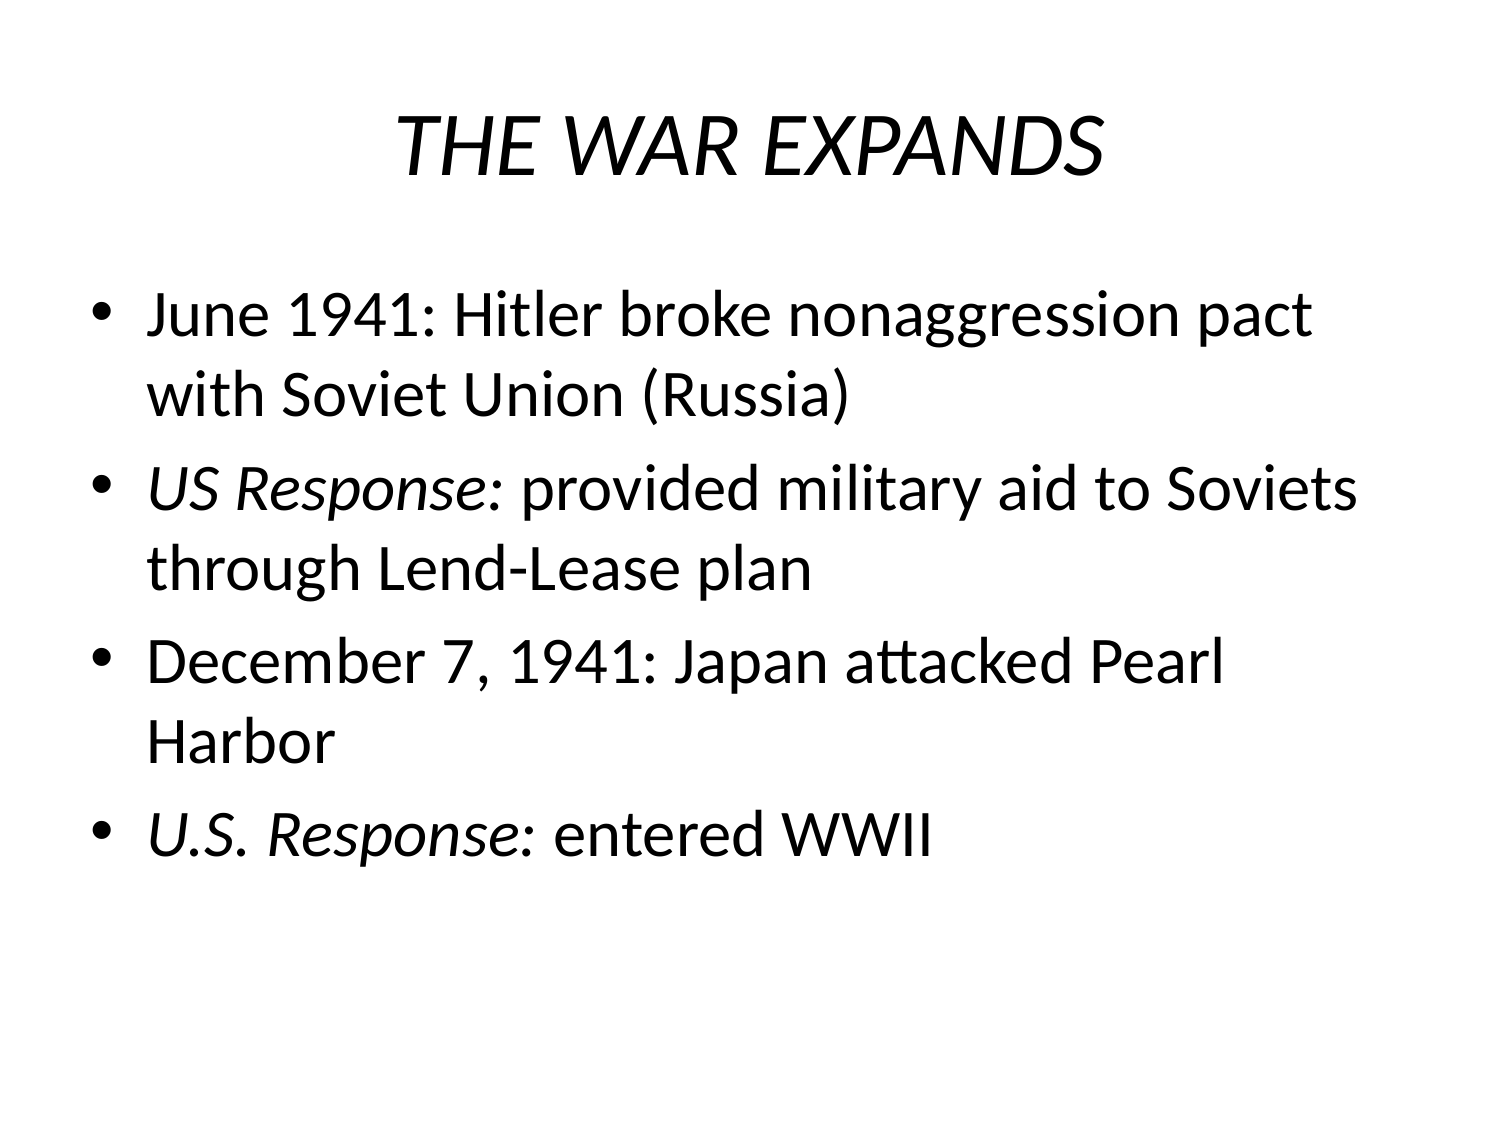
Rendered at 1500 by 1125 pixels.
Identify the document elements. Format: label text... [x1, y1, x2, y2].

list June 1941: Hitler broke nonaggression pact with Soviet Union (Russia) US Response: provided military aid to Soviets through Lend-Lease plan December 7, 1941: Japan attacked Pearl Harbor U.S. Response: entered WWII [75, 262, 1425, 1005]
title THE WAR EXPANDS [75, 45, 1425, 233]
